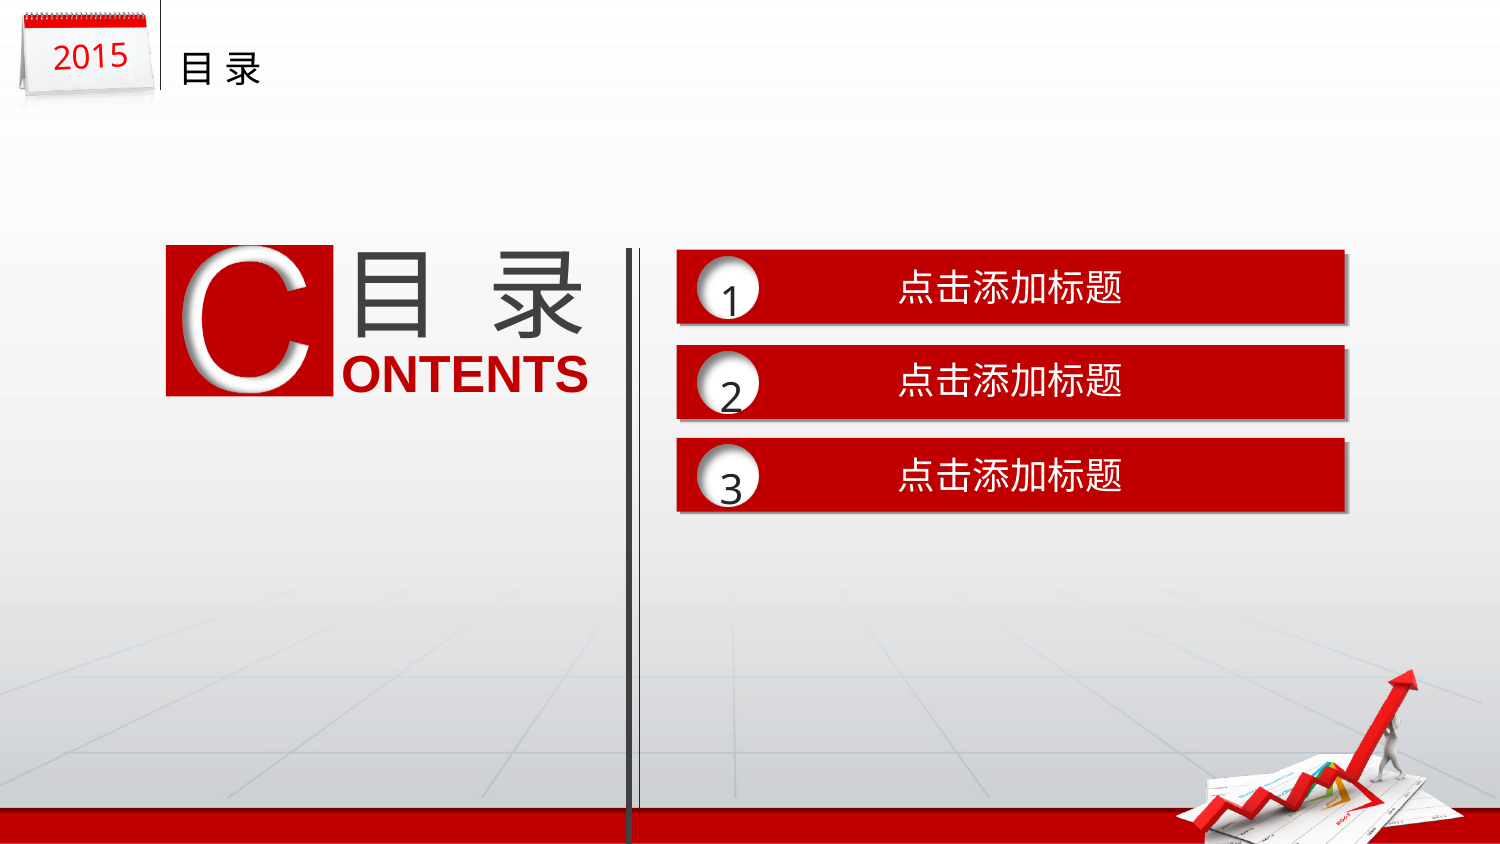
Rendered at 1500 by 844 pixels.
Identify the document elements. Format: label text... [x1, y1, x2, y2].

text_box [676, 242, 1345, 325]
picture [0, 0, 1500, 844]
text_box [0, 0, 166, 132]
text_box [629, 512, 640, 844]
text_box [629, 247, 640, 512]
text_box 目 录 [166, 37, 396, 97]
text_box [676, 430, 1345, 513]
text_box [157, 189, 612, 448]
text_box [676, 338, 1345, 421]
